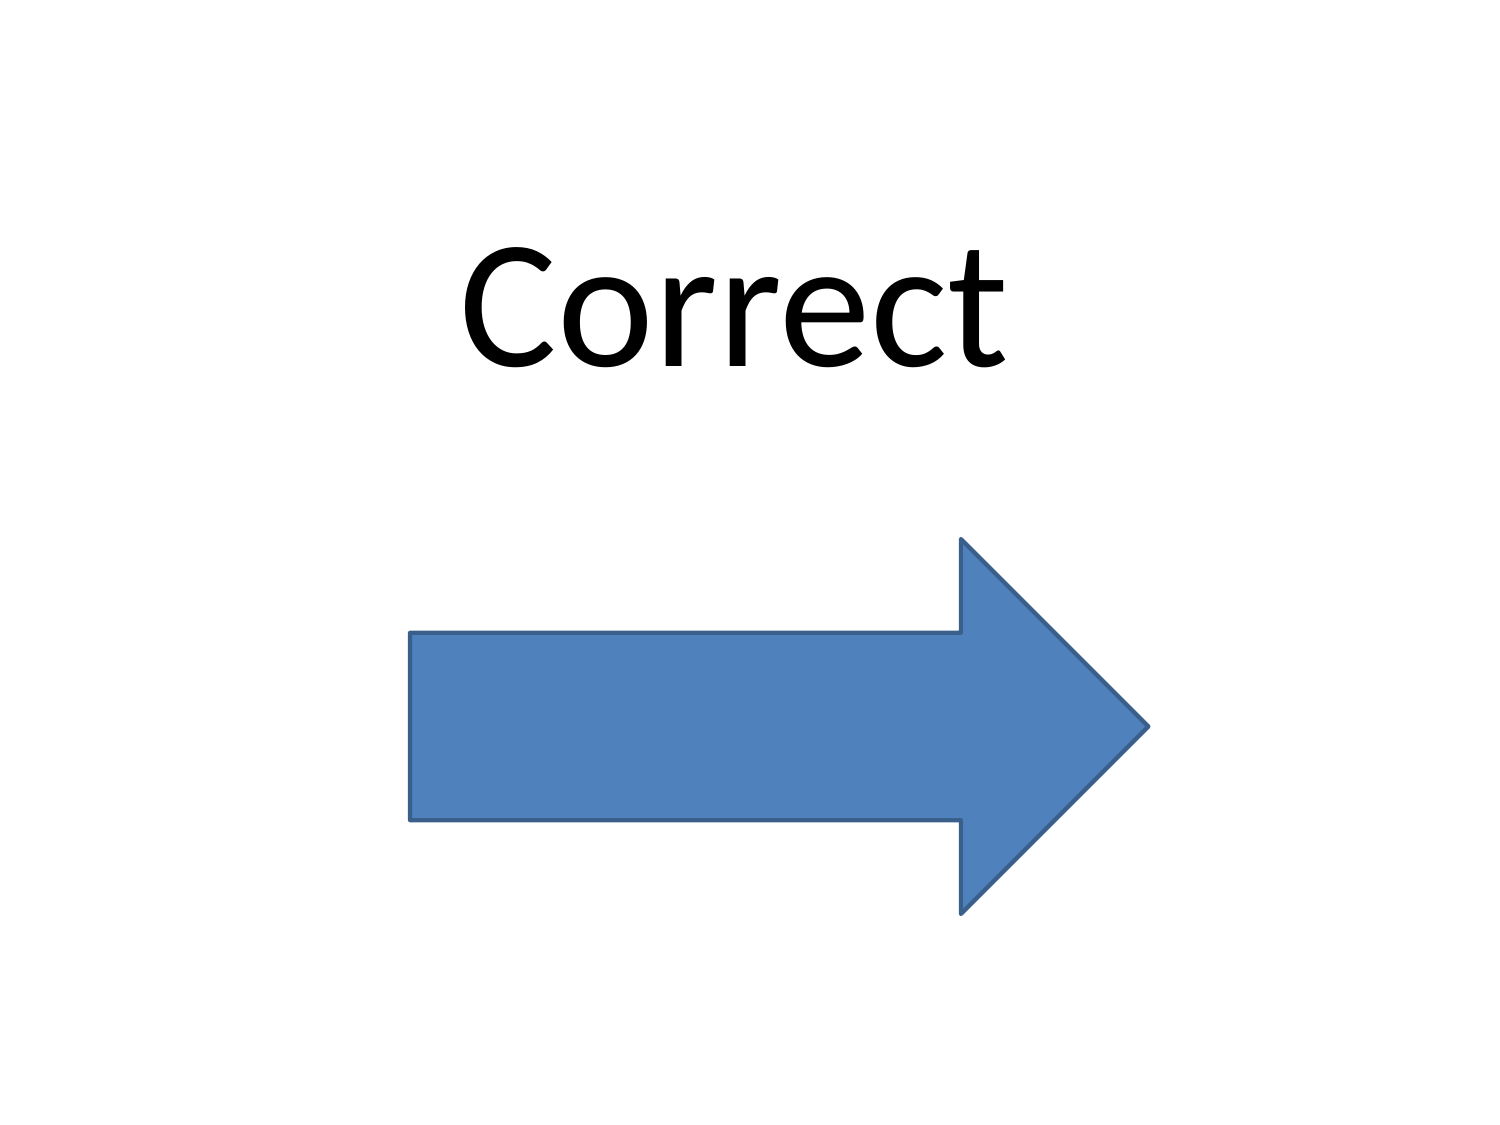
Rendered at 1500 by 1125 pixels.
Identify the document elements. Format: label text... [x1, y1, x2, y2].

text_box Correct [117, 175, 1395, 411]
text_box [407, 537, 1151, 916]
